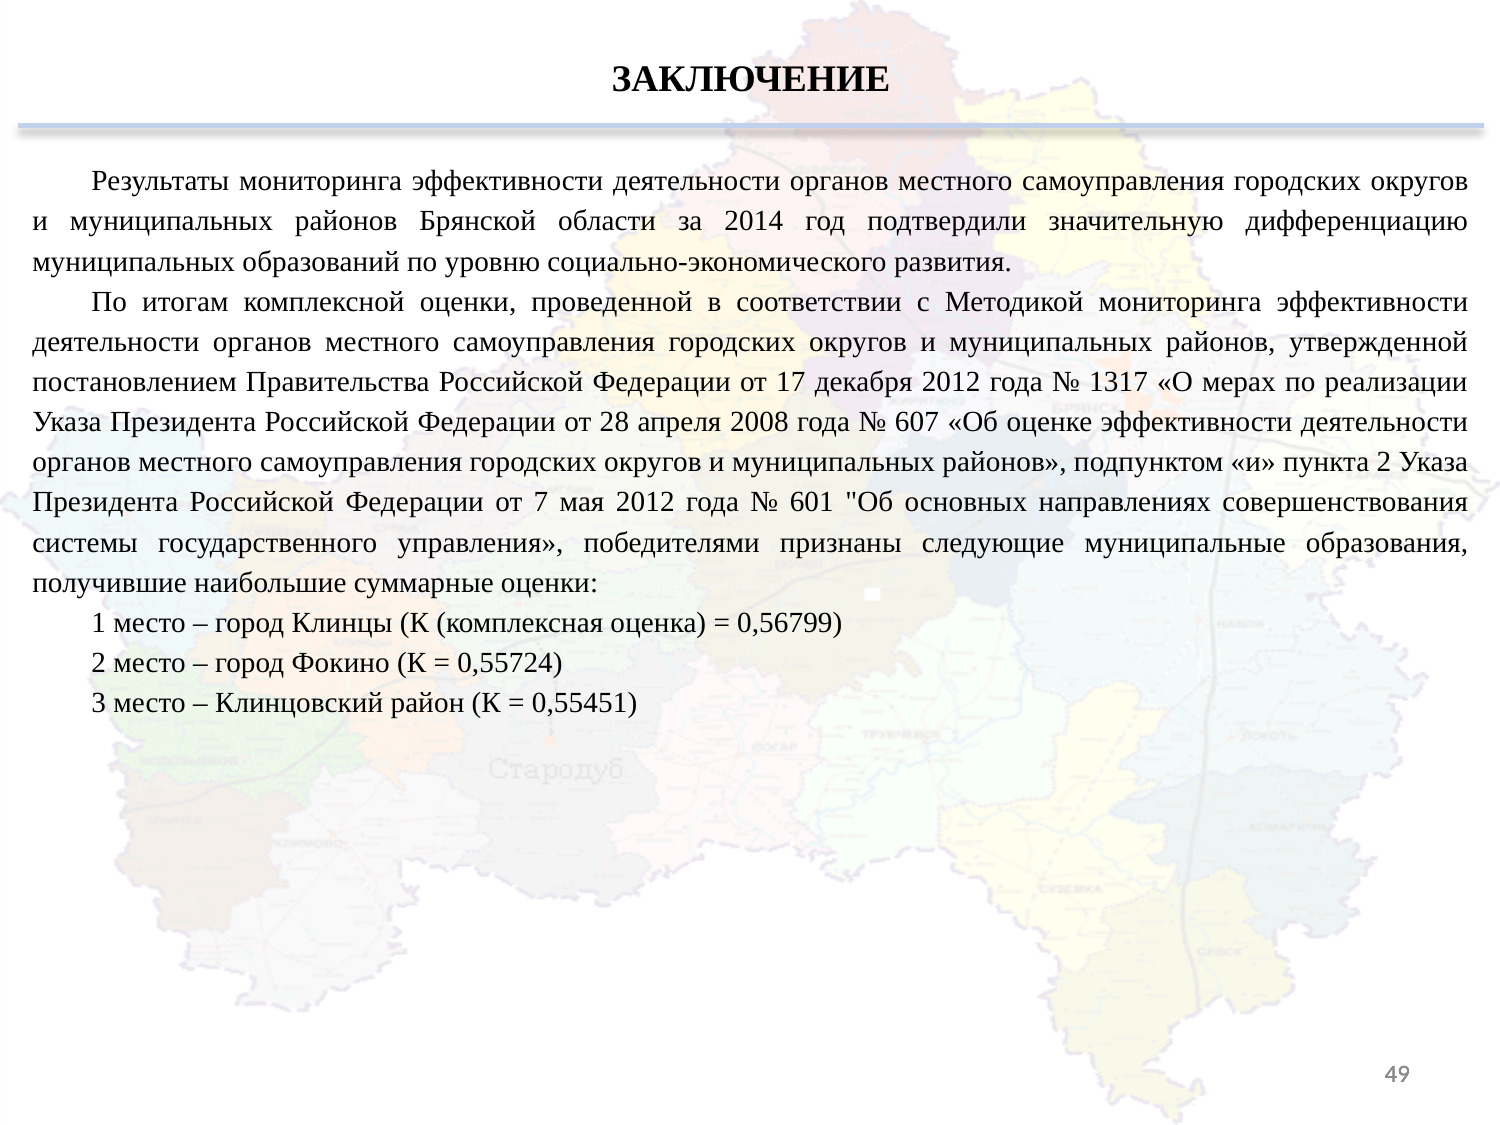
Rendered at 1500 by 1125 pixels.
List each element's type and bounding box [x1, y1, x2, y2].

text_box [226, 46, 1276, 107]
text_box [17, 148, 1485, 766]
text_box [1074, 1042, 1425, 1103]
